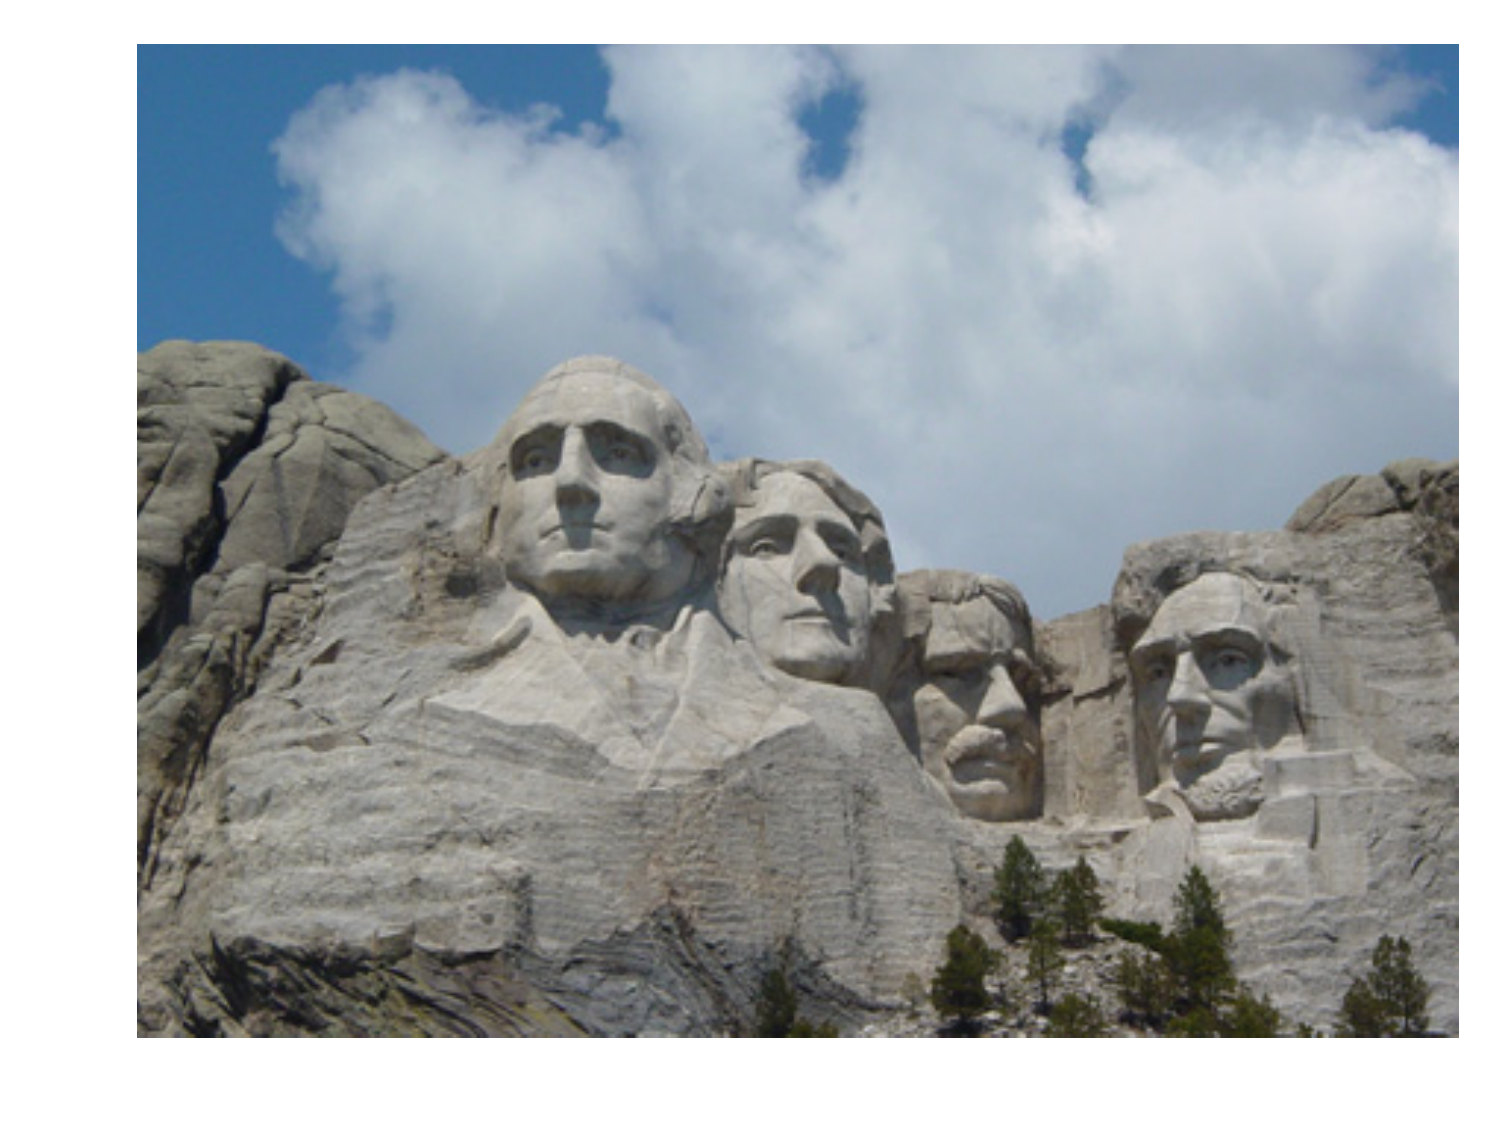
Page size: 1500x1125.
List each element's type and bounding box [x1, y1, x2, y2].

picture [137, 44, 1459, 1038]
